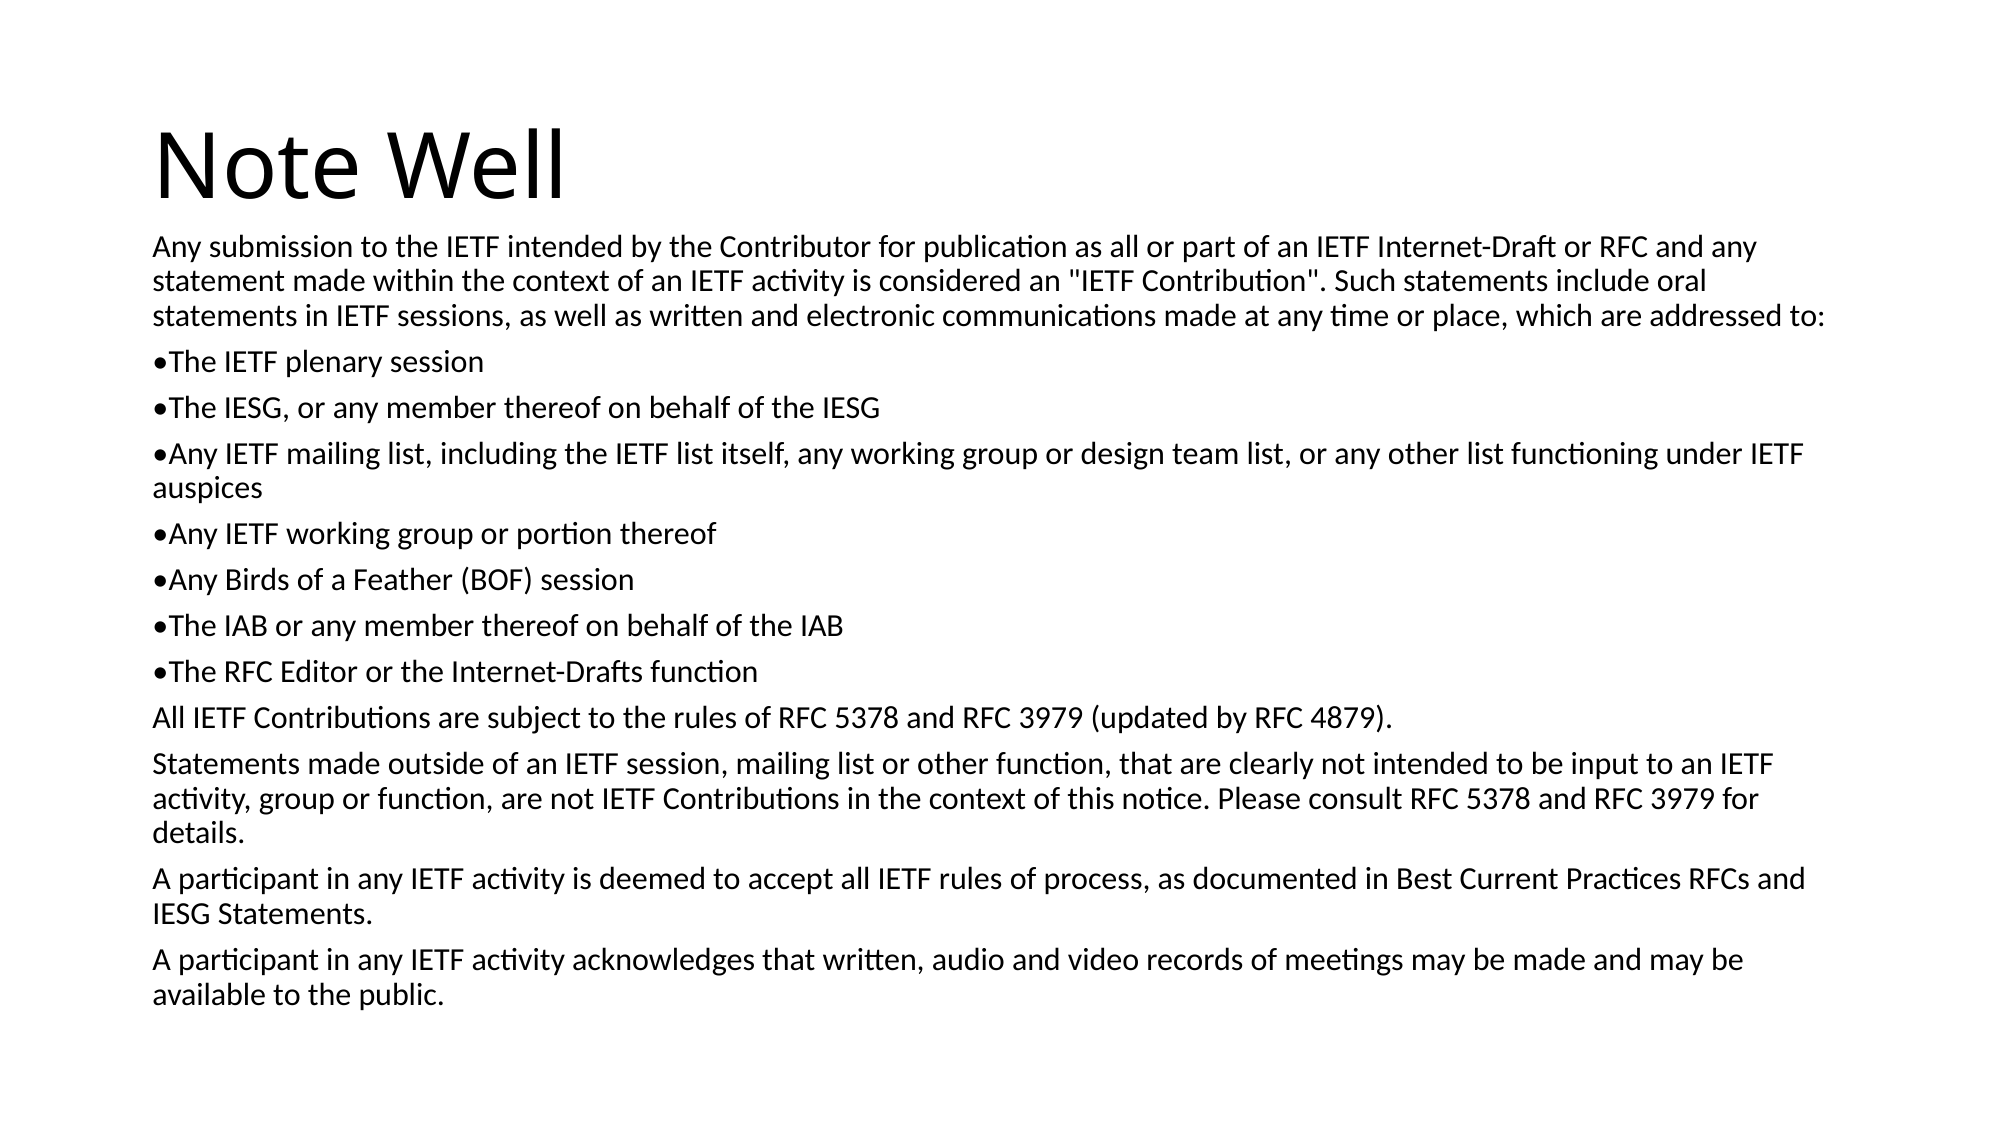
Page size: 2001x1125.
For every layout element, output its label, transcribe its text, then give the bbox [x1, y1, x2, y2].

title Note Well [137, 59, 1863, 221]
list Any submission to the IETF intended by the Contributor for publication as all or part of an IETF Internet-Draft or RFC and any statement made within the context of an IETF activity is considered an "IETF Contribution". Such statements include oral statements in IETF sessions, as well as written and electronic communications made at any time or place, which are addressed to: •The IETF plenary session •The IESG, or any member thereof on behalf of the IESG •Any IETF mailing list, including the IETF list itself, any working group or design team list, or any other list functioning under IETF auspices •Any IETF working group or portion thereof •Any Birds of a Feather (BOF) session •The IAB or any member thereof on behalf of the IAB •The RFC Editor or the Internet-Drafts function All IETF Contributions are subject to the rules of RFC 5378 and RFC 3979 (updated by RFC 4879). Statements made outside of an IETF session, mailing list or other function, that are clearly not intended to be input to an IETF activity, group or function, are not IETF Contributions in the context of this notice. Please consult RFC 5378 and RFC 3979 for details. A participant in any IETF activity is deemed to accept all IETF rules of process, as documented in Best Current Practices RFCs and IESG Statements. A participant in any IETF activity acknowledges that written, audio and video records of meetings may be made and may be available to the public. [137, 221, 1863, 1032]
